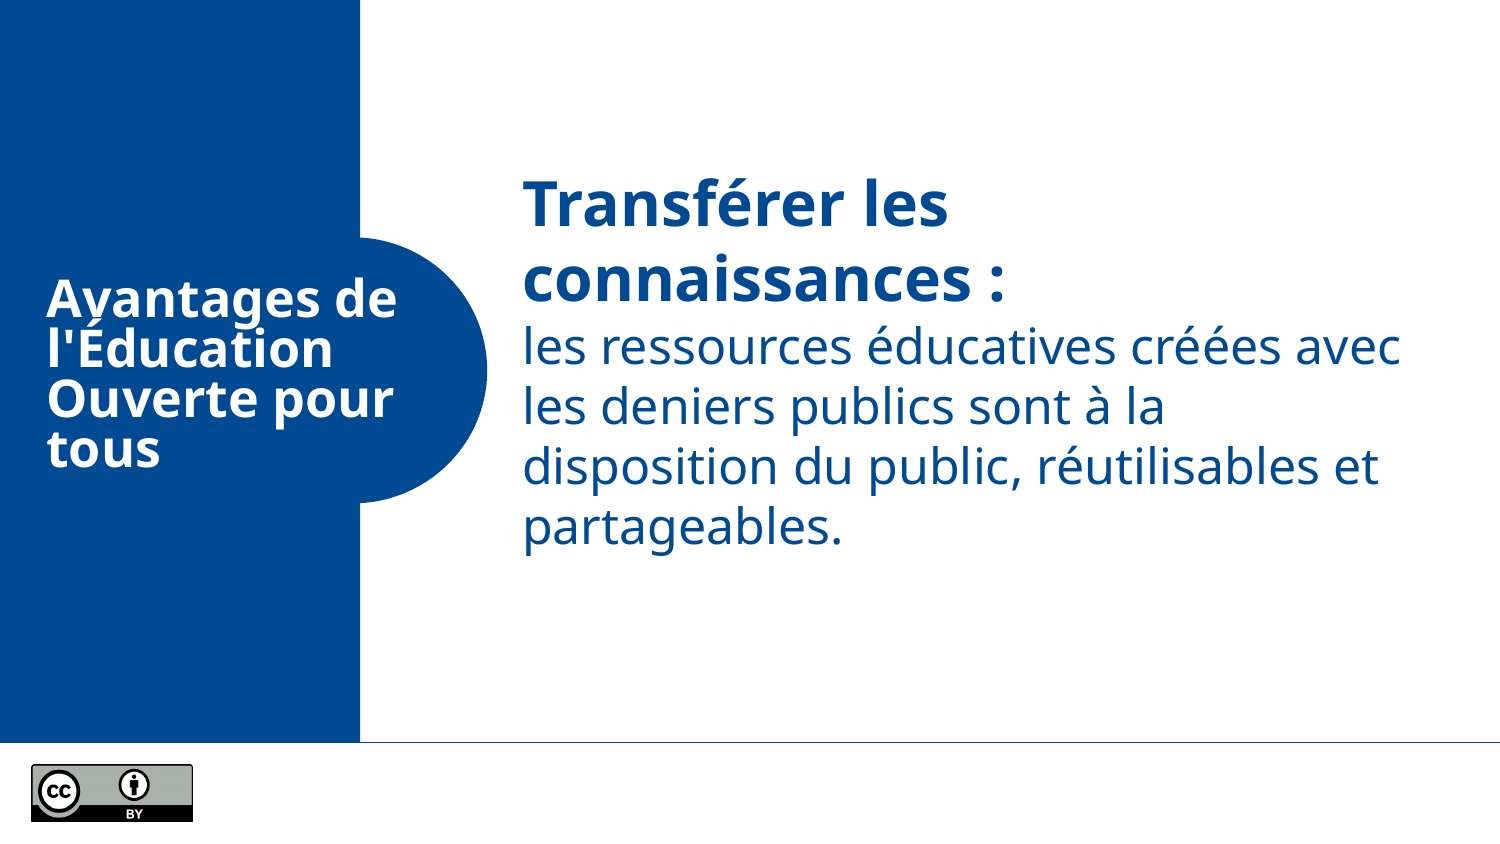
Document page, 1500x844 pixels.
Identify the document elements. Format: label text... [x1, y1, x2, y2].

text_box [300, 493, 405, 504]
text_box Avantages de l'Éducation Ouverte pour tous [31, 262, 420, 493]
text_box [0, 750, 1500, 844]
picture [31, 764, 193, 822]
text_box [274, 237, 488, 486]
text_box Transférer les connaissances : les ressources éducatives créées avec les deniers publics sont à la disposition du public, réutilisables et partageables. [507, 149, 1418, 570]
text_box [0, 0, 361, 742]
